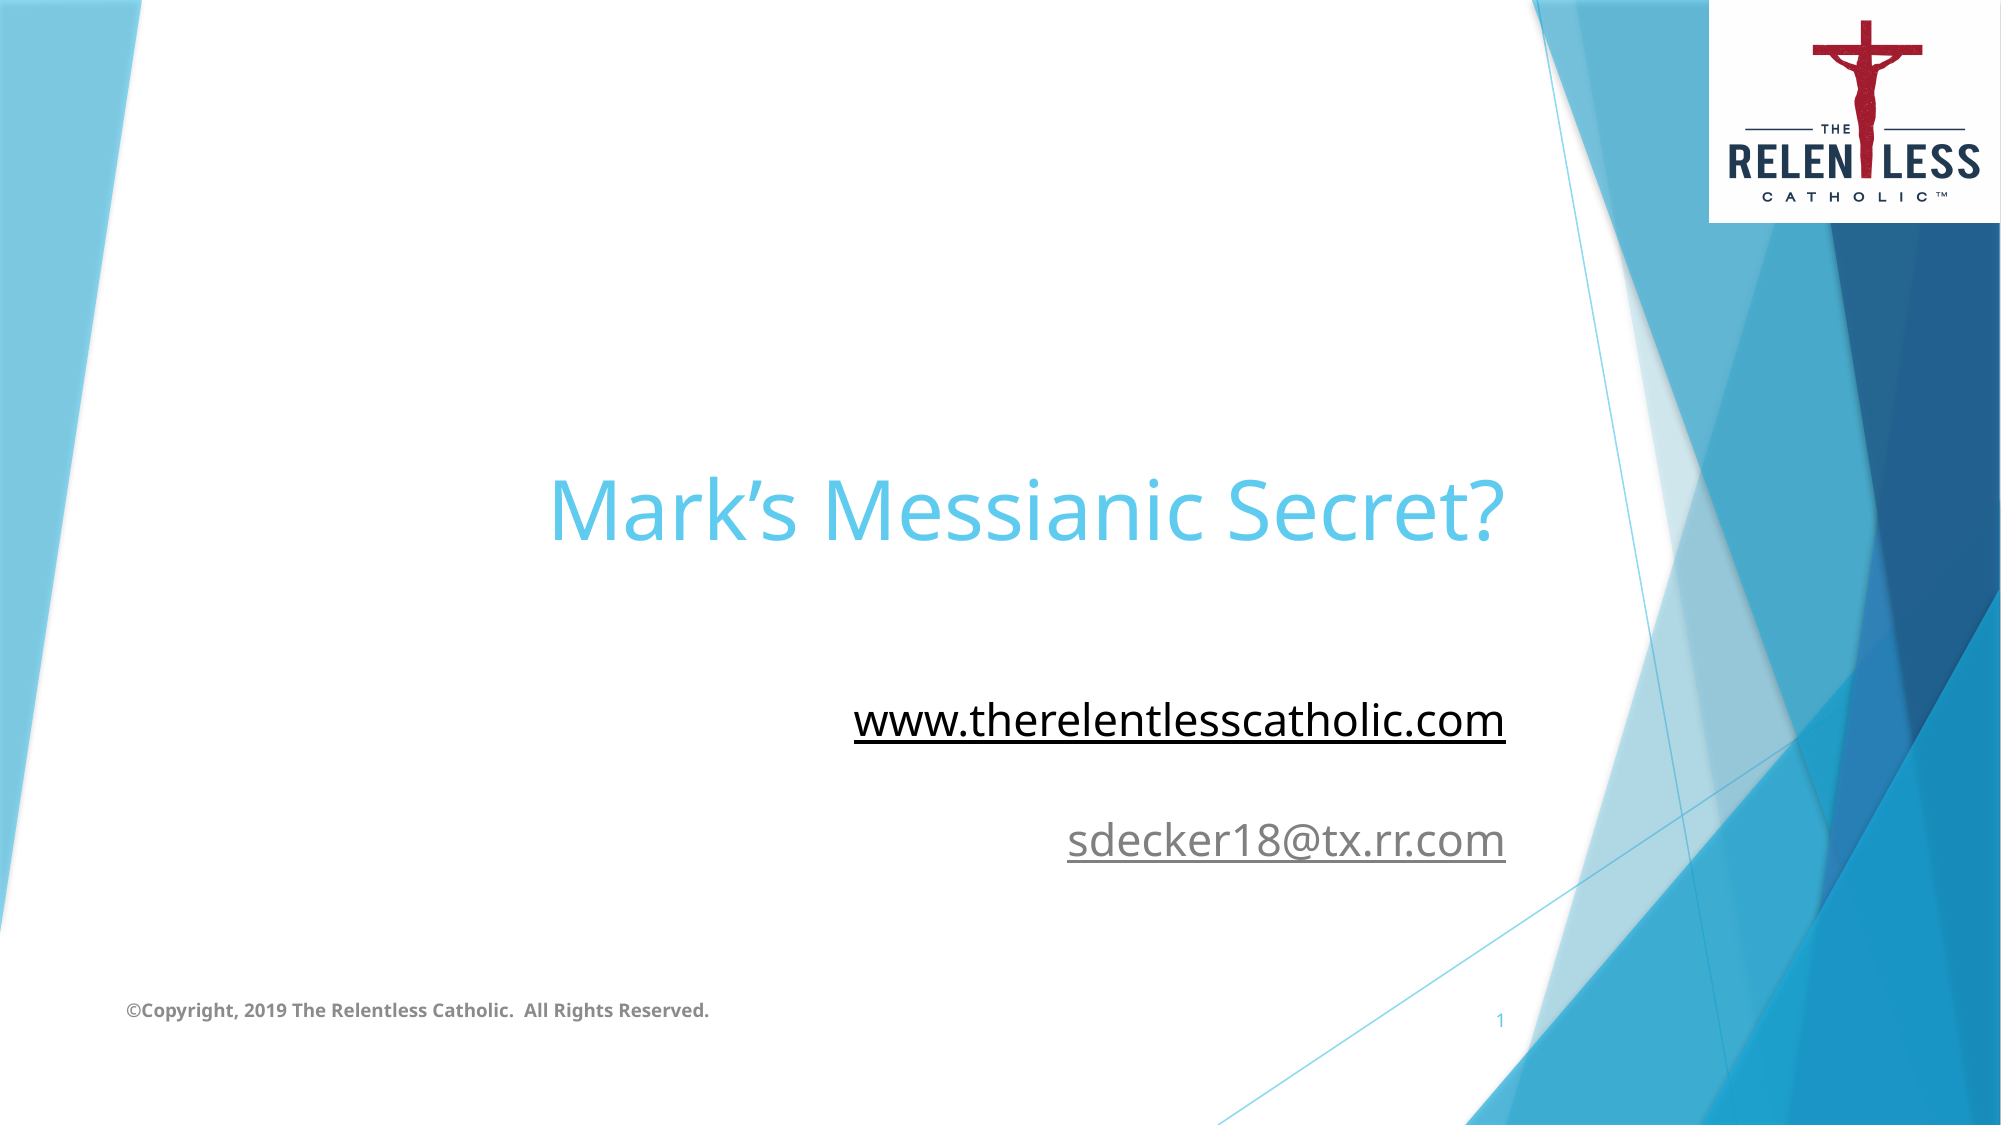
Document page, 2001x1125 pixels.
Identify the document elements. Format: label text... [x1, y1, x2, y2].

slide_number 1 [1409, 991, 1522, 1051]
subtitle www.therelentlesscatholic.com sdecker18@tx.rr.com [177, 664, 1522, 921]
title Mark’s Messianic Secret? [247, 394, 1522, 664]
picture [1709, 0, 2000, 223]
footer ©Copyright, 2019 The Relentless Catholic. All Rights Reserved. [111, 991, 1145, 1051]
